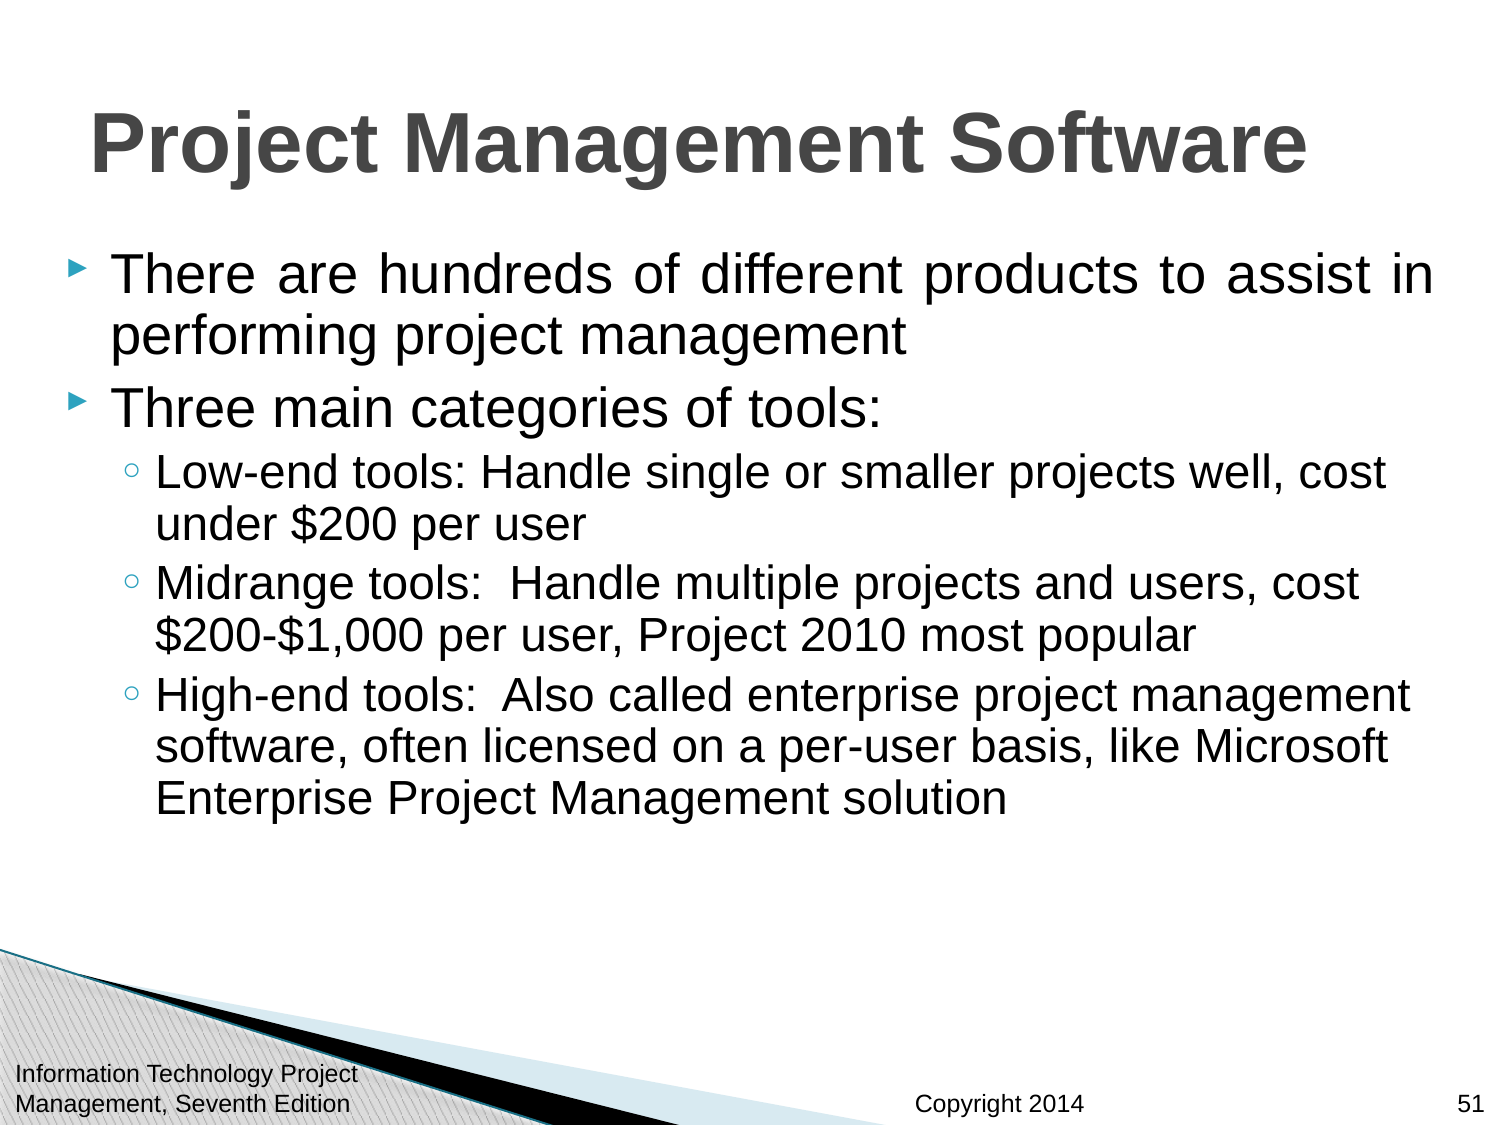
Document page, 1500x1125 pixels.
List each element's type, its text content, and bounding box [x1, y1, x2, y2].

title Project Management Software [75, 45, 1425, 233]
list There are hundreds of different products to assist in performing project management Three main categories of tools: Low-end tools: Handle single or smaller projects well, cost under $200 per user Midrange tools: Handle multiple projects and users, cost $200-$1,000 per user, Project 2010 most popular High-end tools: Also called enterprise project management software, often licensed on a per-user basis, like Microsoft Enterprise Project Management solution [49, 237, 1451, 1038]
footer Information Technology Project Management, Seventh Edition [0, 1065, 425, 1125]
slide_number 51 [1408, 1065, 1500, 1125]
